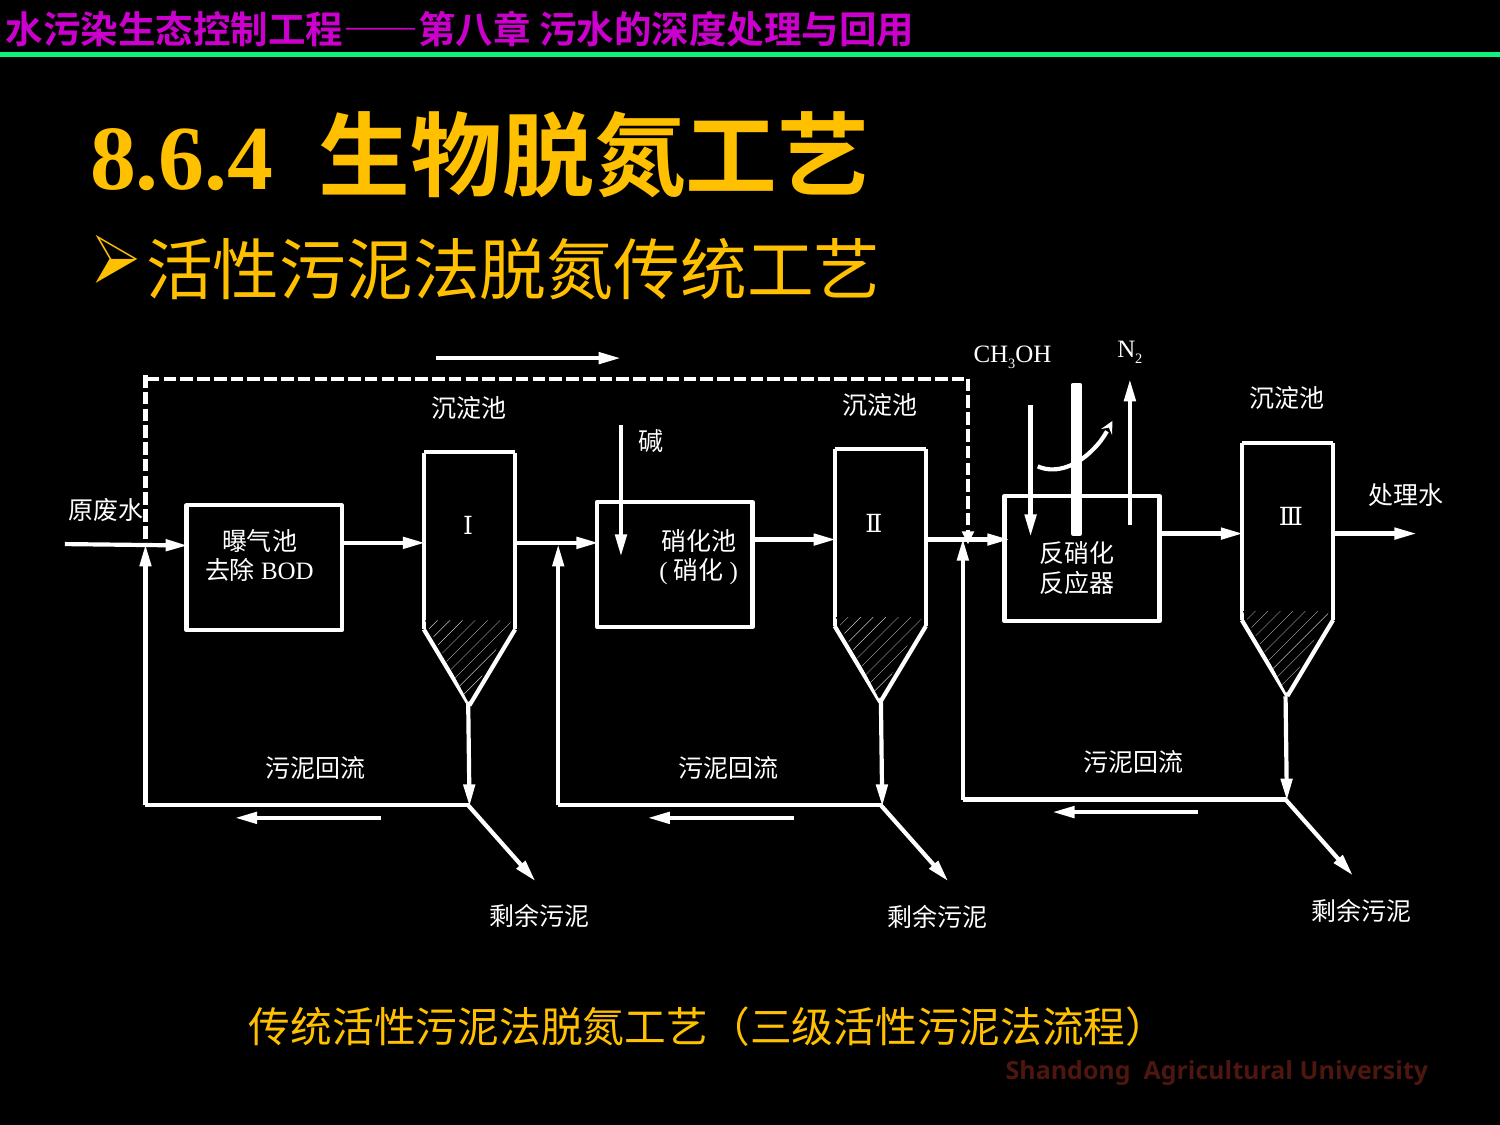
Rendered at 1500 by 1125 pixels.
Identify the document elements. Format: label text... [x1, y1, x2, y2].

list 活性污泥法脱氮传统工艺 [75, 219, 1425, 323]
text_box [52, 325, 1459, 1059]
title 8.6.4 生物脱氮工艺 [75, 59, 1425, 219]
